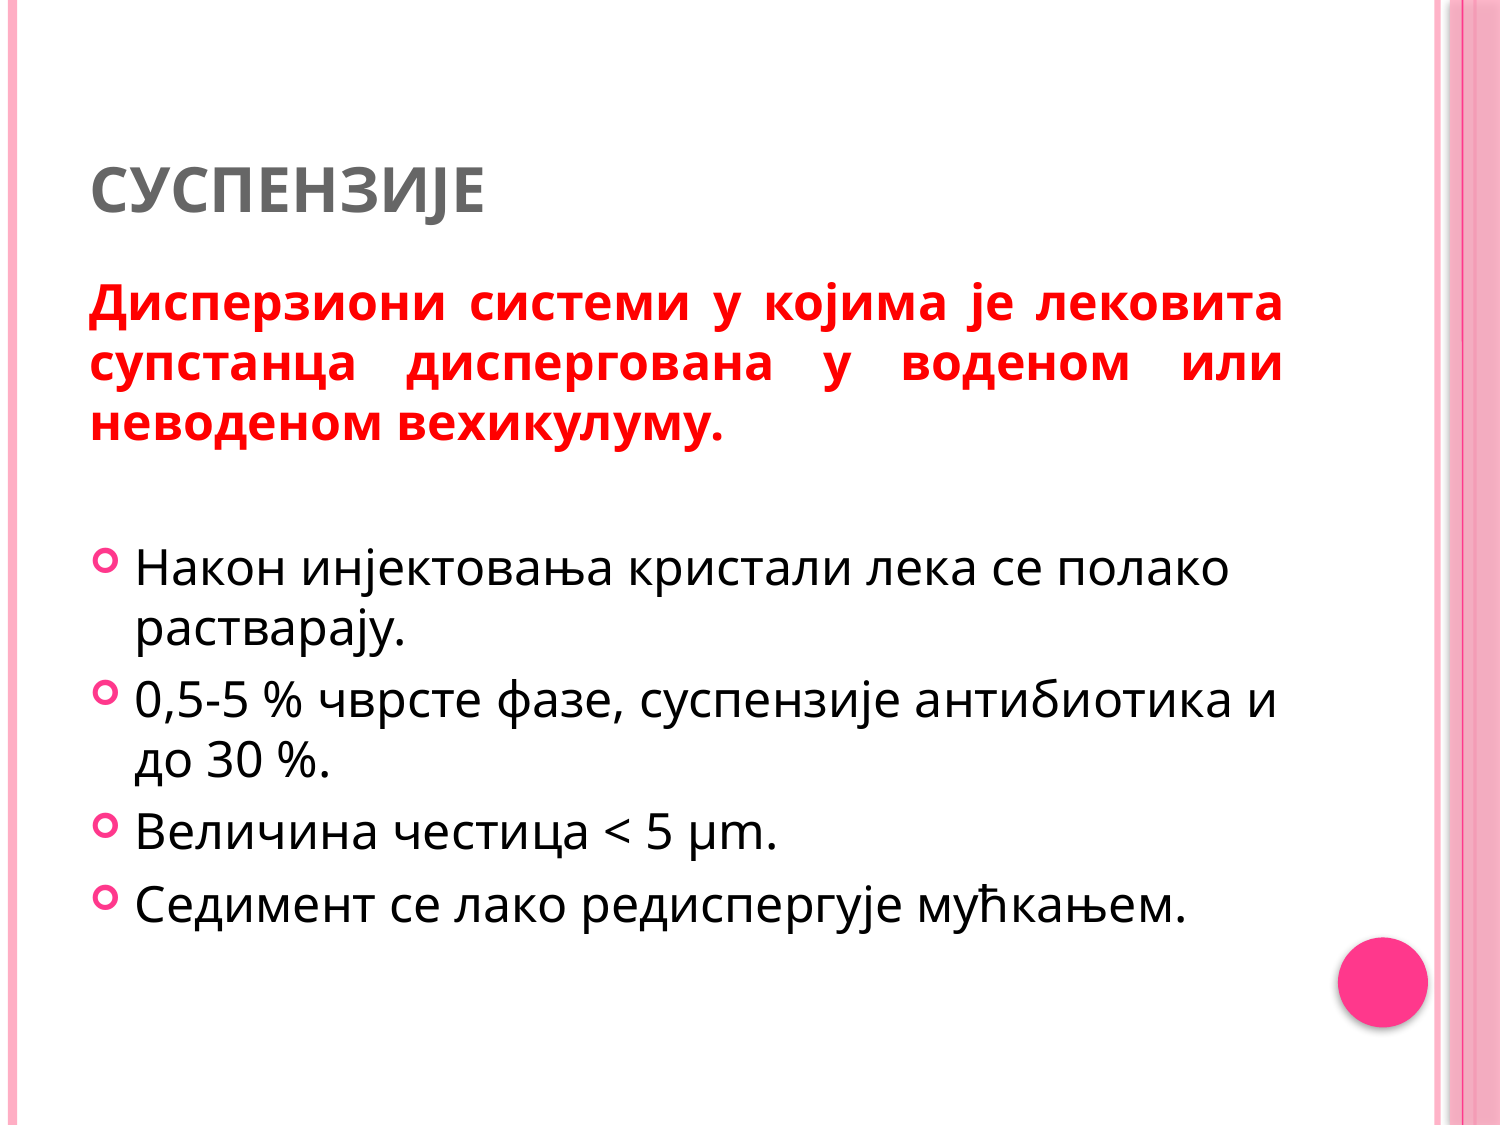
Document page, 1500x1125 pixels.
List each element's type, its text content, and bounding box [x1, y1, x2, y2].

title Суспензије [75, 45, 1300, 233]
list Дисперзиони системи у којима је лековита супстанца диспергована у воденом или неводеном вехикулуму. Након инјектовања кристали лека се полако растварају. 0,5-5 % чврсте фазе, суспензије антибиотика и до 30 %. Величина честица < 5 µm. Седимент се лако редиспергује мућкањем. [75, 262, 1300, 1062]
